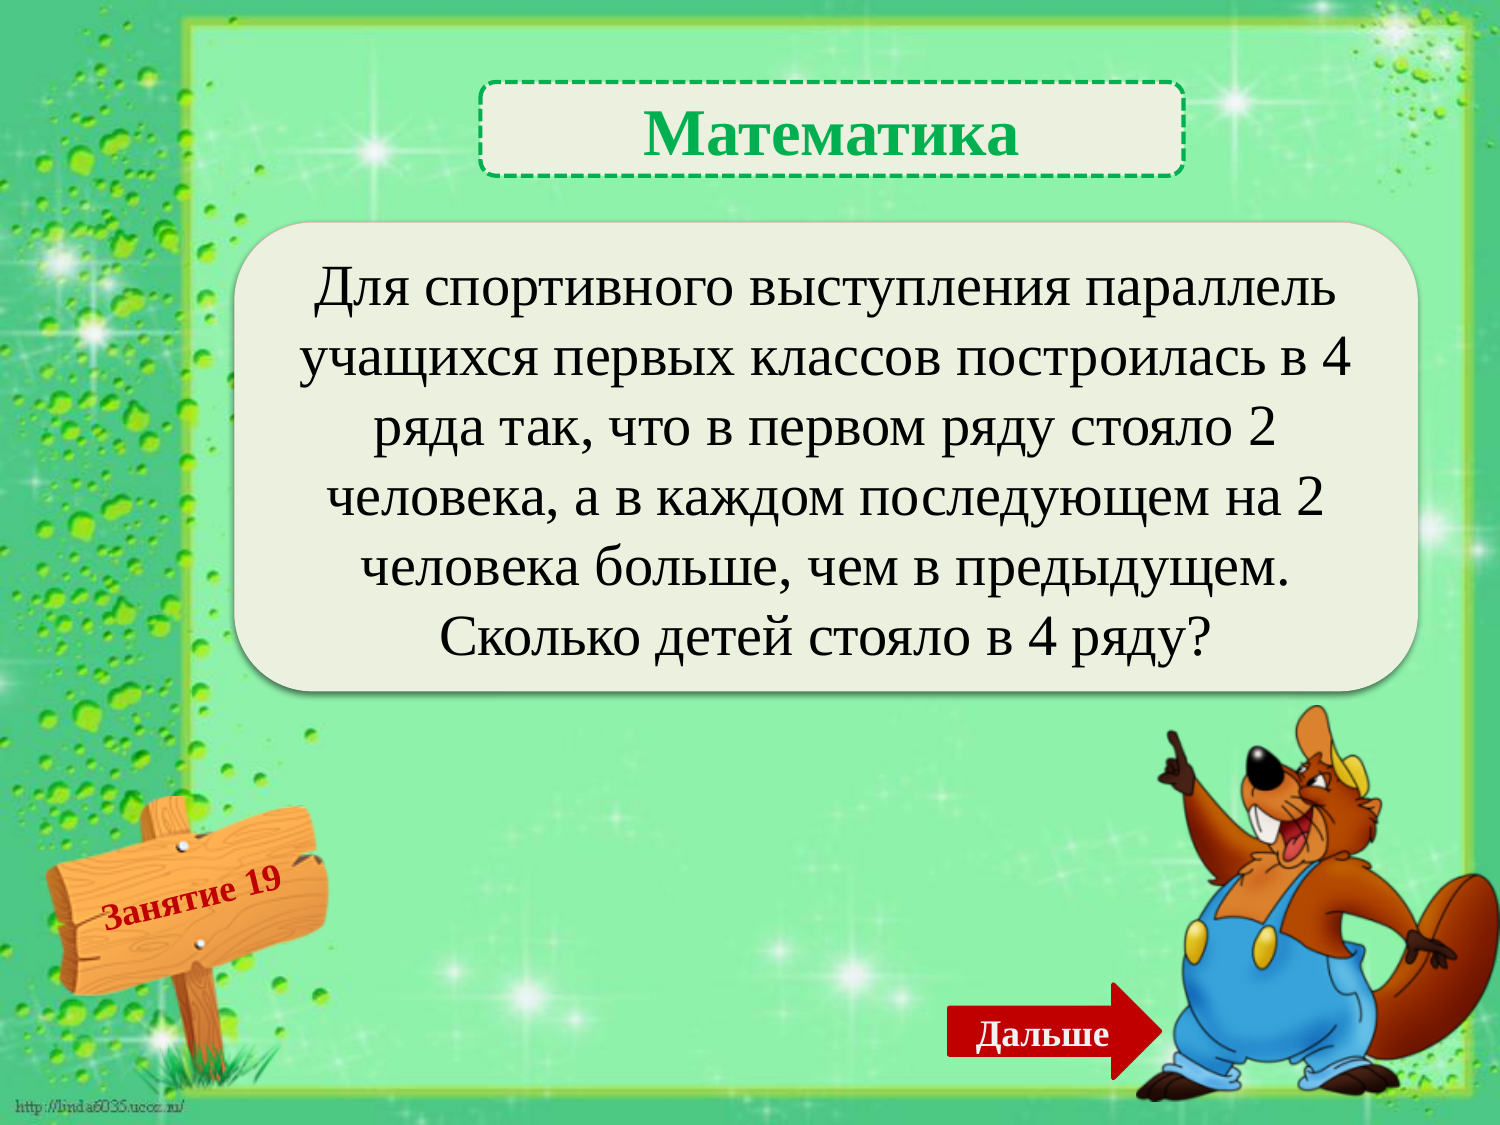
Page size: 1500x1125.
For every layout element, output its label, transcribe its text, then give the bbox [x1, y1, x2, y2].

text_box Математика [478, 79, 1186, 178]
text_box Дальше [947, 982, 1163, 1081]
text_box [232, 220, 1421, 694]
picture [0, 0, 1500, 1125]
